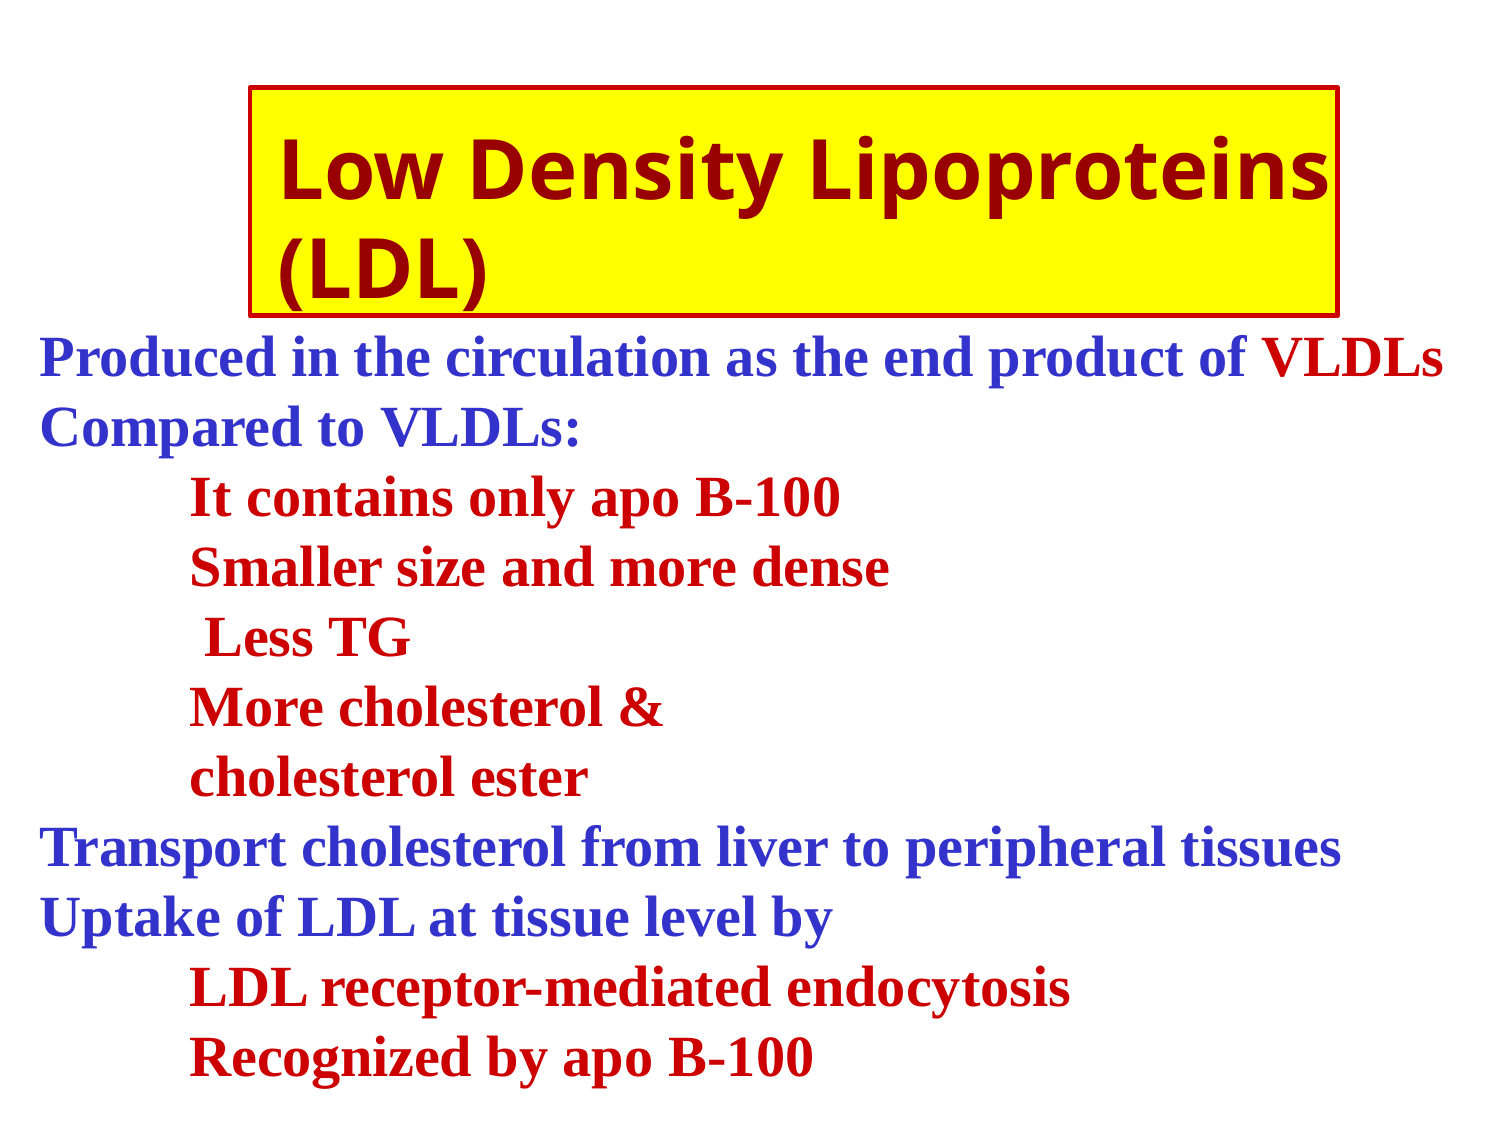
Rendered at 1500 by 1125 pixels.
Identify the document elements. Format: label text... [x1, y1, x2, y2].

list Produced in the circulation as the end product of VLDLs Compared to VLDLs: It contains only apo B-100 Smaller size and more dense Less TG More cholesterol & cholesterol ester Transport cholesterol from liver to peripheral tissues Uptake of LDL at tissue level by LDL receptor-mediated endocytosis Recognized by apo B-100 [37, 318, 1463, 1088]
title Low Density Lipoproteins (LDL) [250, 87, 1338, 316]
